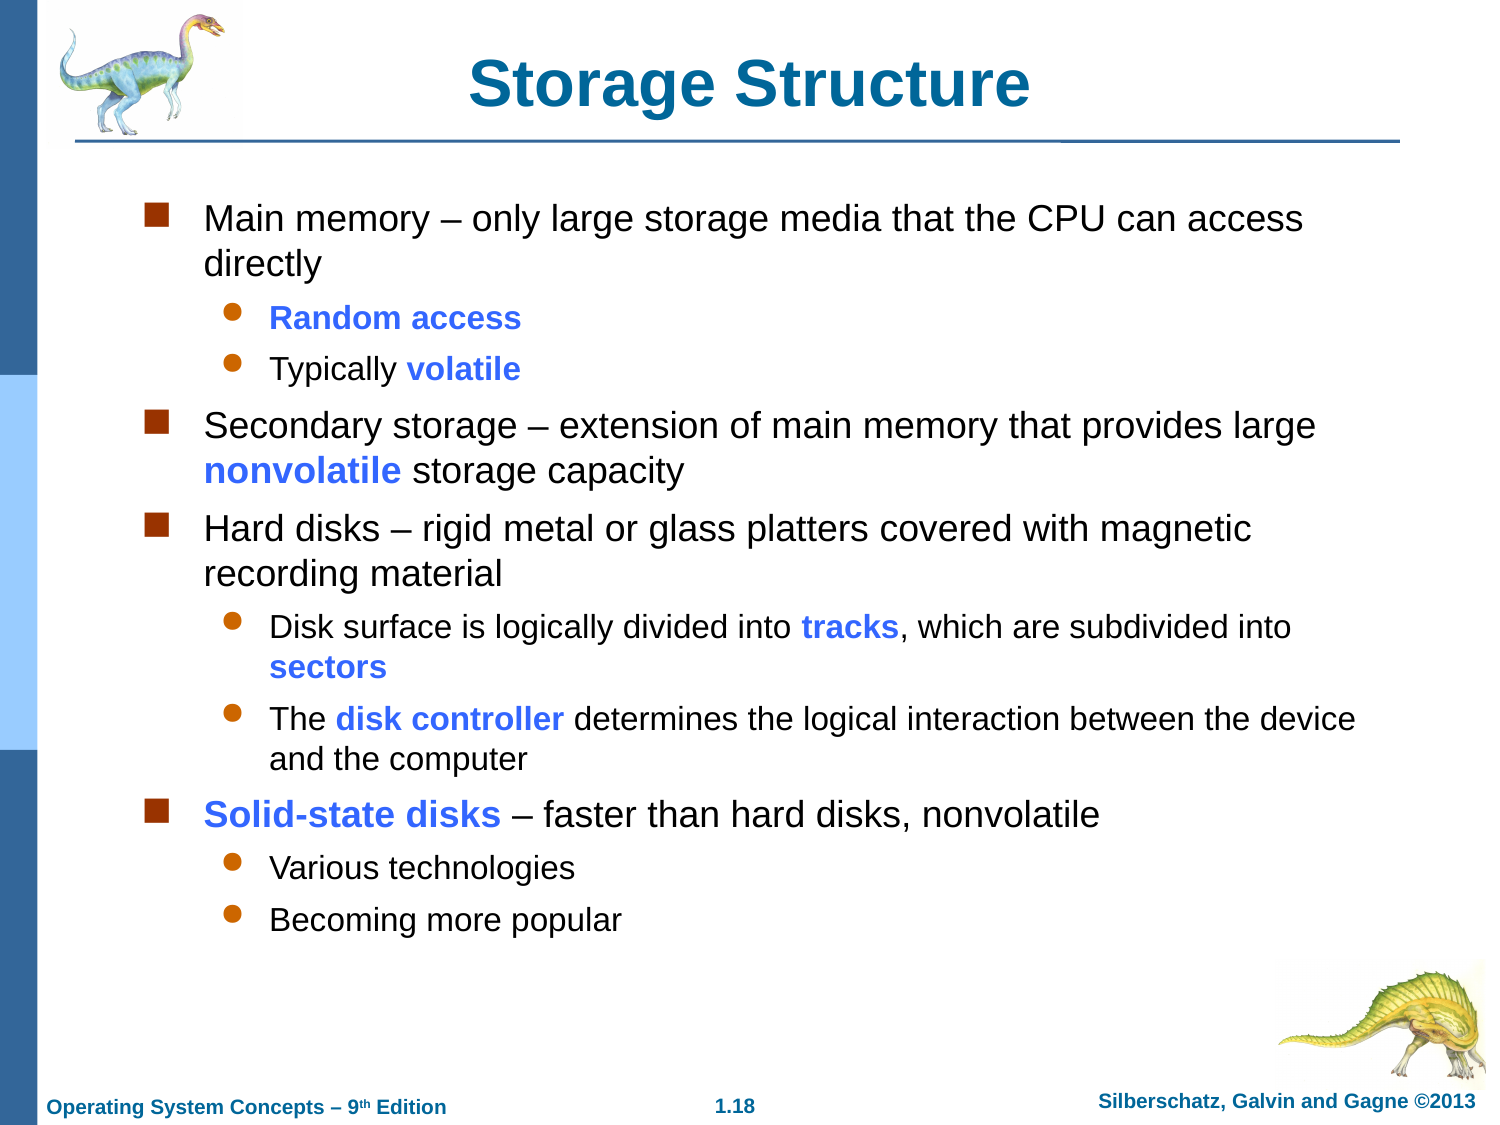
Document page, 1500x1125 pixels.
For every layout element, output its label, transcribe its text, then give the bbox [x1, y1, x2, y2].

picture [46, 0, 243, 149]
title Storage Structure [74, 32, 1426, 128]
list Main memory – only large storage media that the CPU can access directly Random access Typically volatile Secondary storage – extension of main memory that provides large nonvolatile storage capacity Hard disks – rigid metal or glass platters covered with magnetic recording material Disk surface is logically divided into tracks, which are subdivided into sectors The disk controller determines the logical interaction between the device and the computer Solid-state disks – faster than hard disks, nonvolatile Various technologies Becoming more popular [132, 186, 1382, 976]
picture [1275, 959, 1486, 1090]
